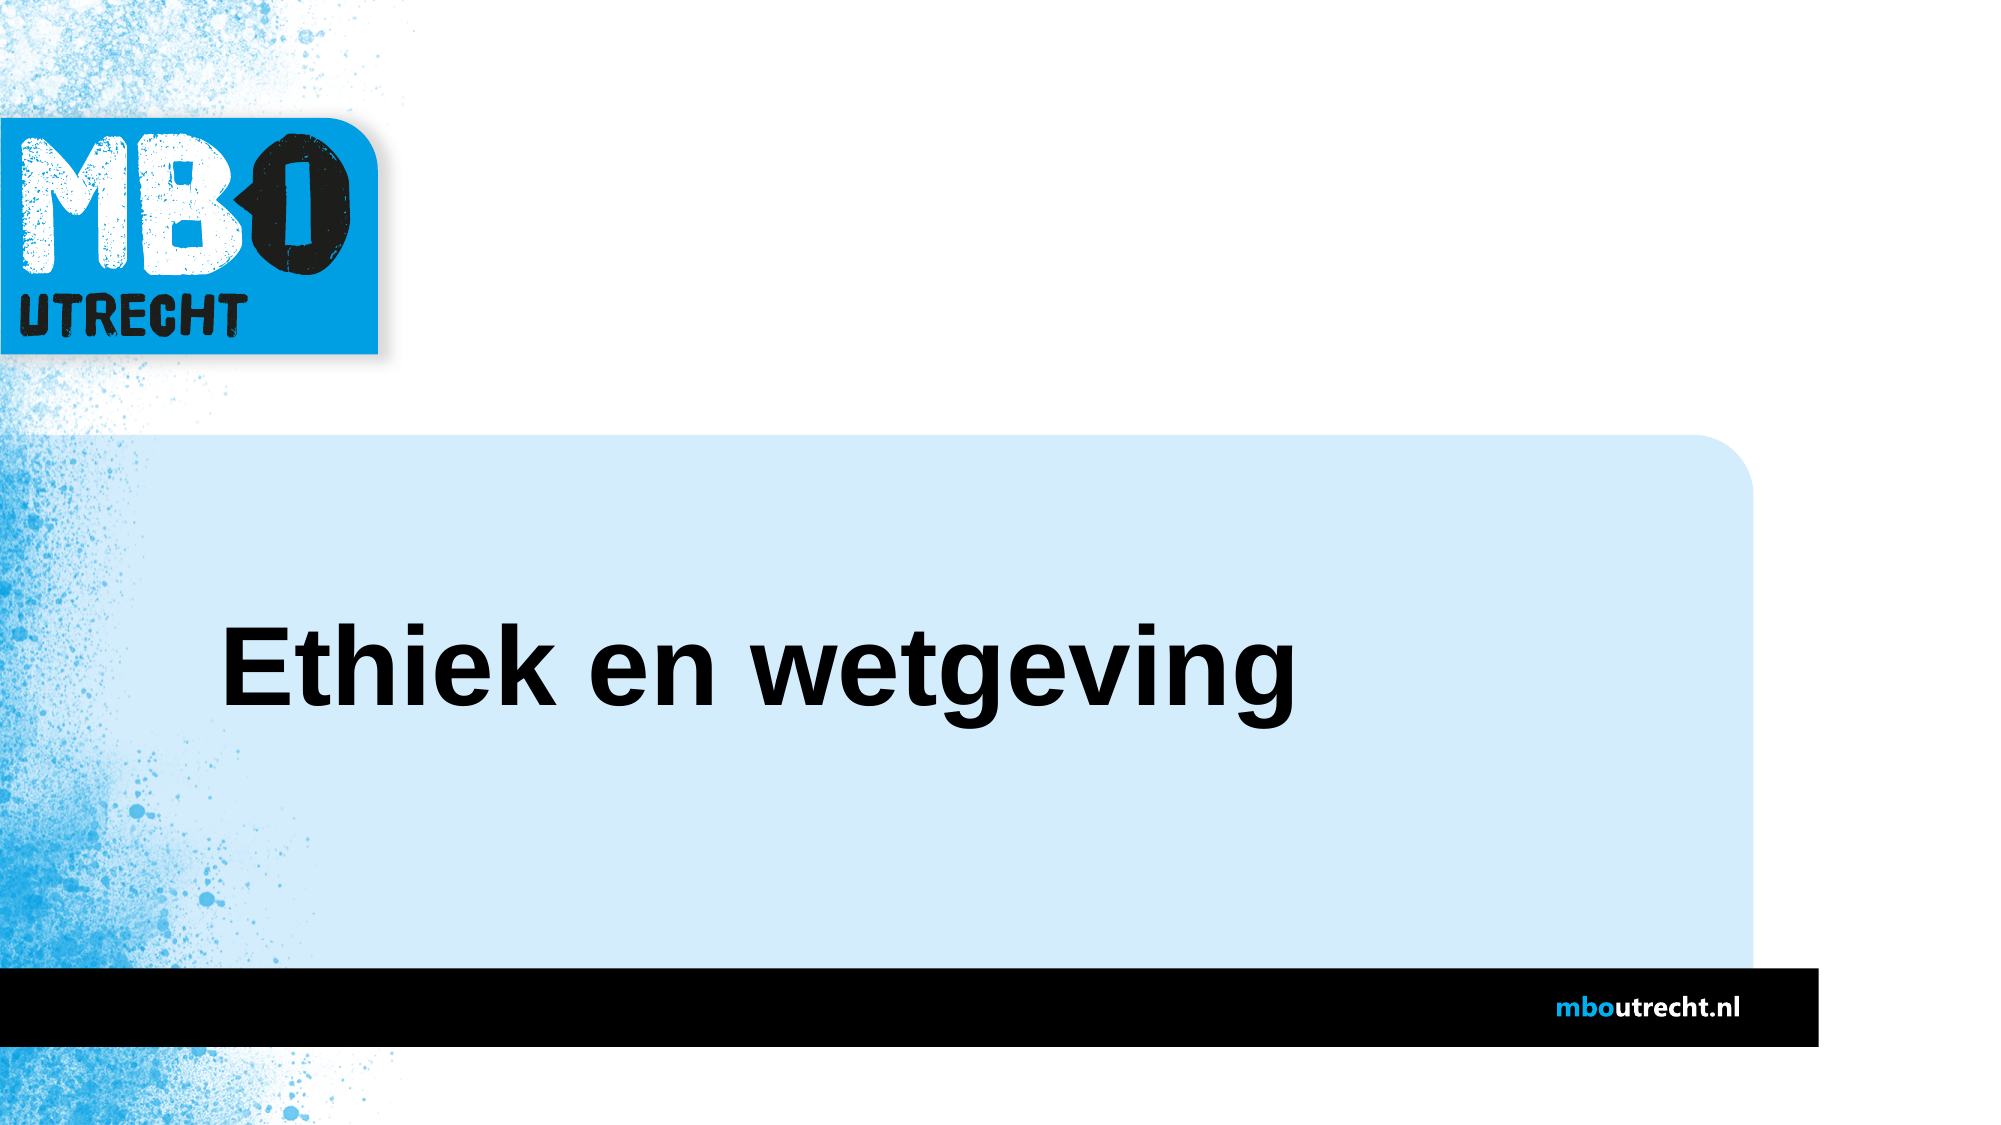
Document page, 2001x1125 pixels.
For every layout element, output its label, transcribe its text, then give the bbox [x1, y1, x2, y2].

picture [0, 1047, 415, 1125]
picture [0, 0, 415, 968]
title Ethiek en wetgeving [219, 593, 1721, 740]
